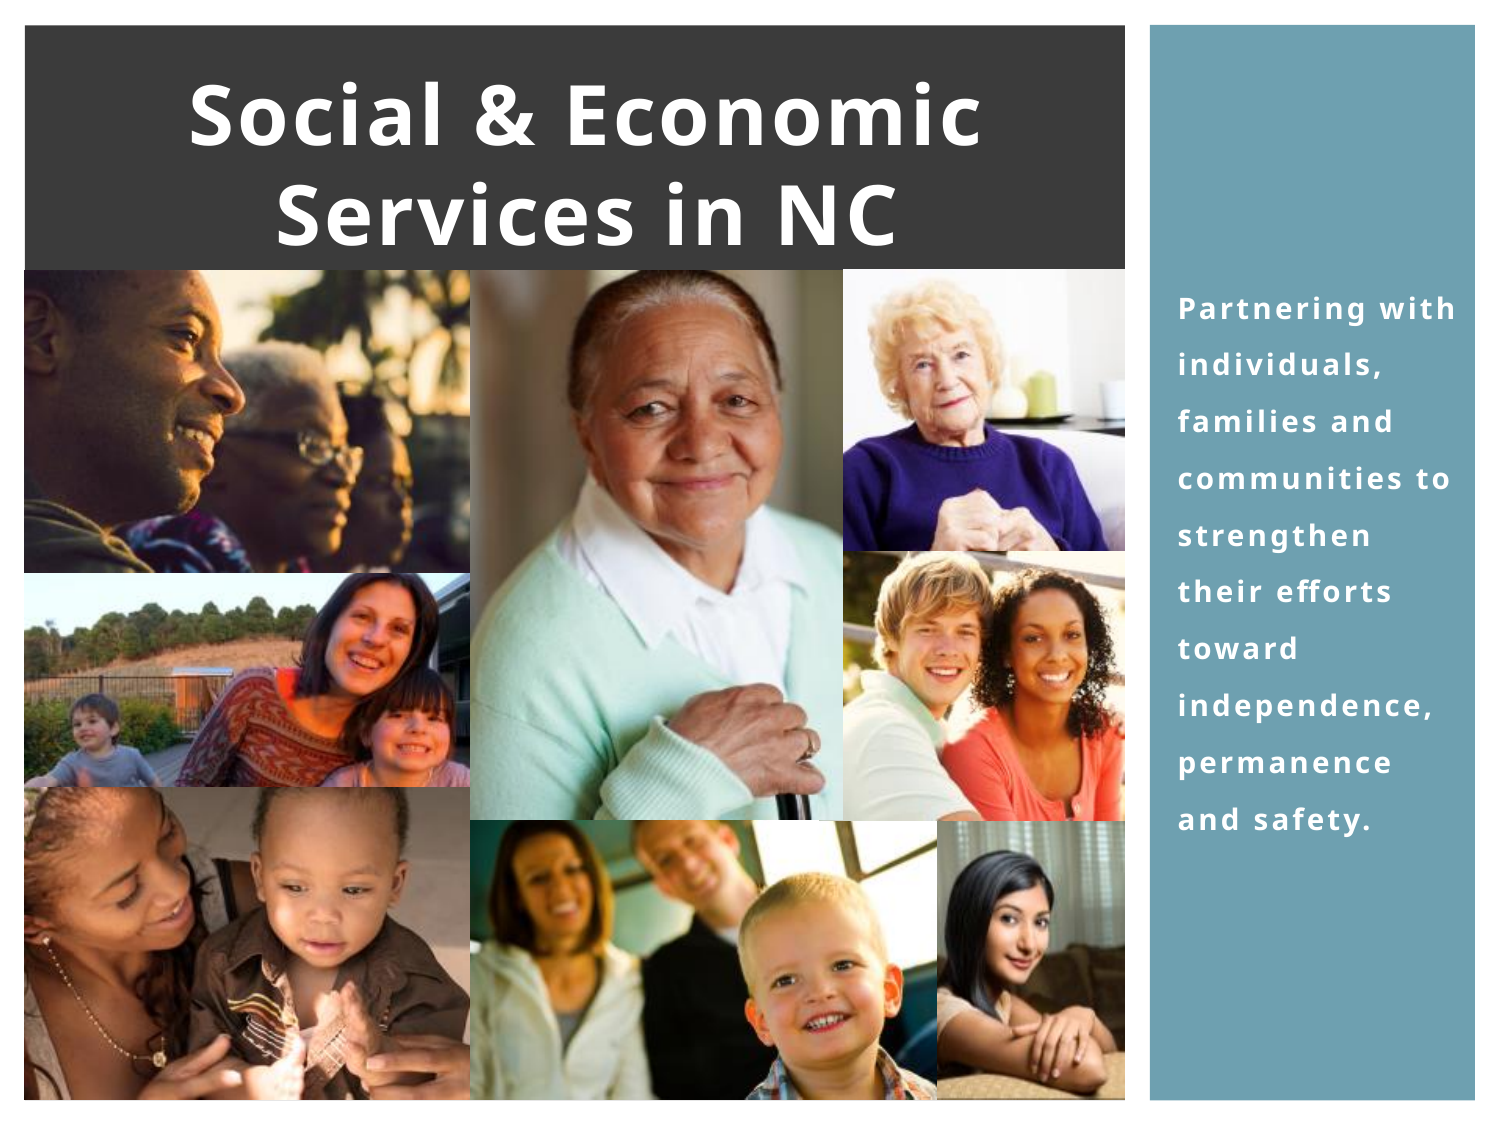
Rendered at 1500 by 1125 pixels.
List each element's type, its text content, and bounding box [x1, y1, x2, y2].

title Social & Economic Services in NC [50, 37, 1125, 269]
subtitle Partnering with individuals, families and communities to strengthen their efforts toward independence, permanence and safety. [1162, 252, 1475, 852]
picture [24, 269, 1126, 1101]
